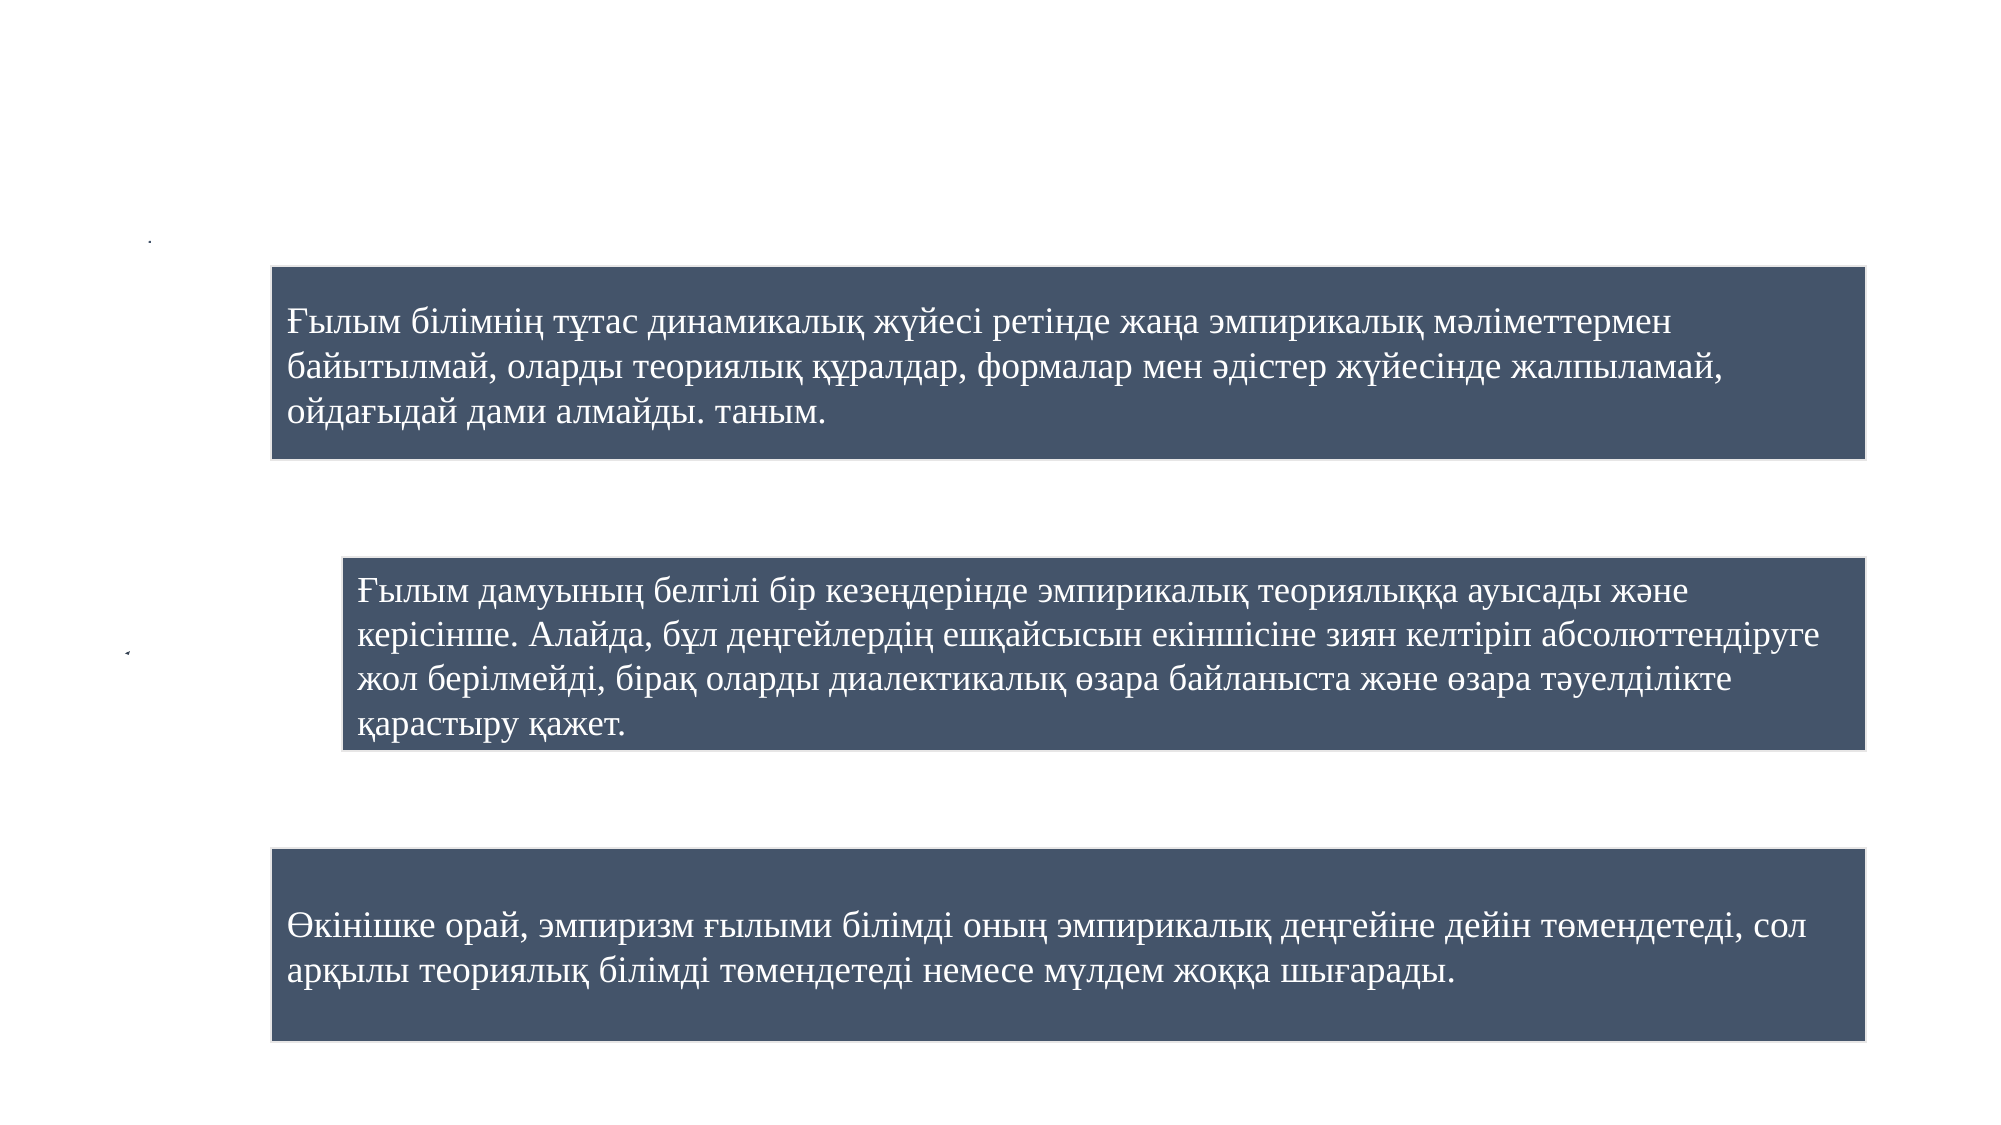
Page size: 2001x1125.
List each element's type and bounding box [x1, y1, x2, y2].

list [122, 84, 1866, 1055]
